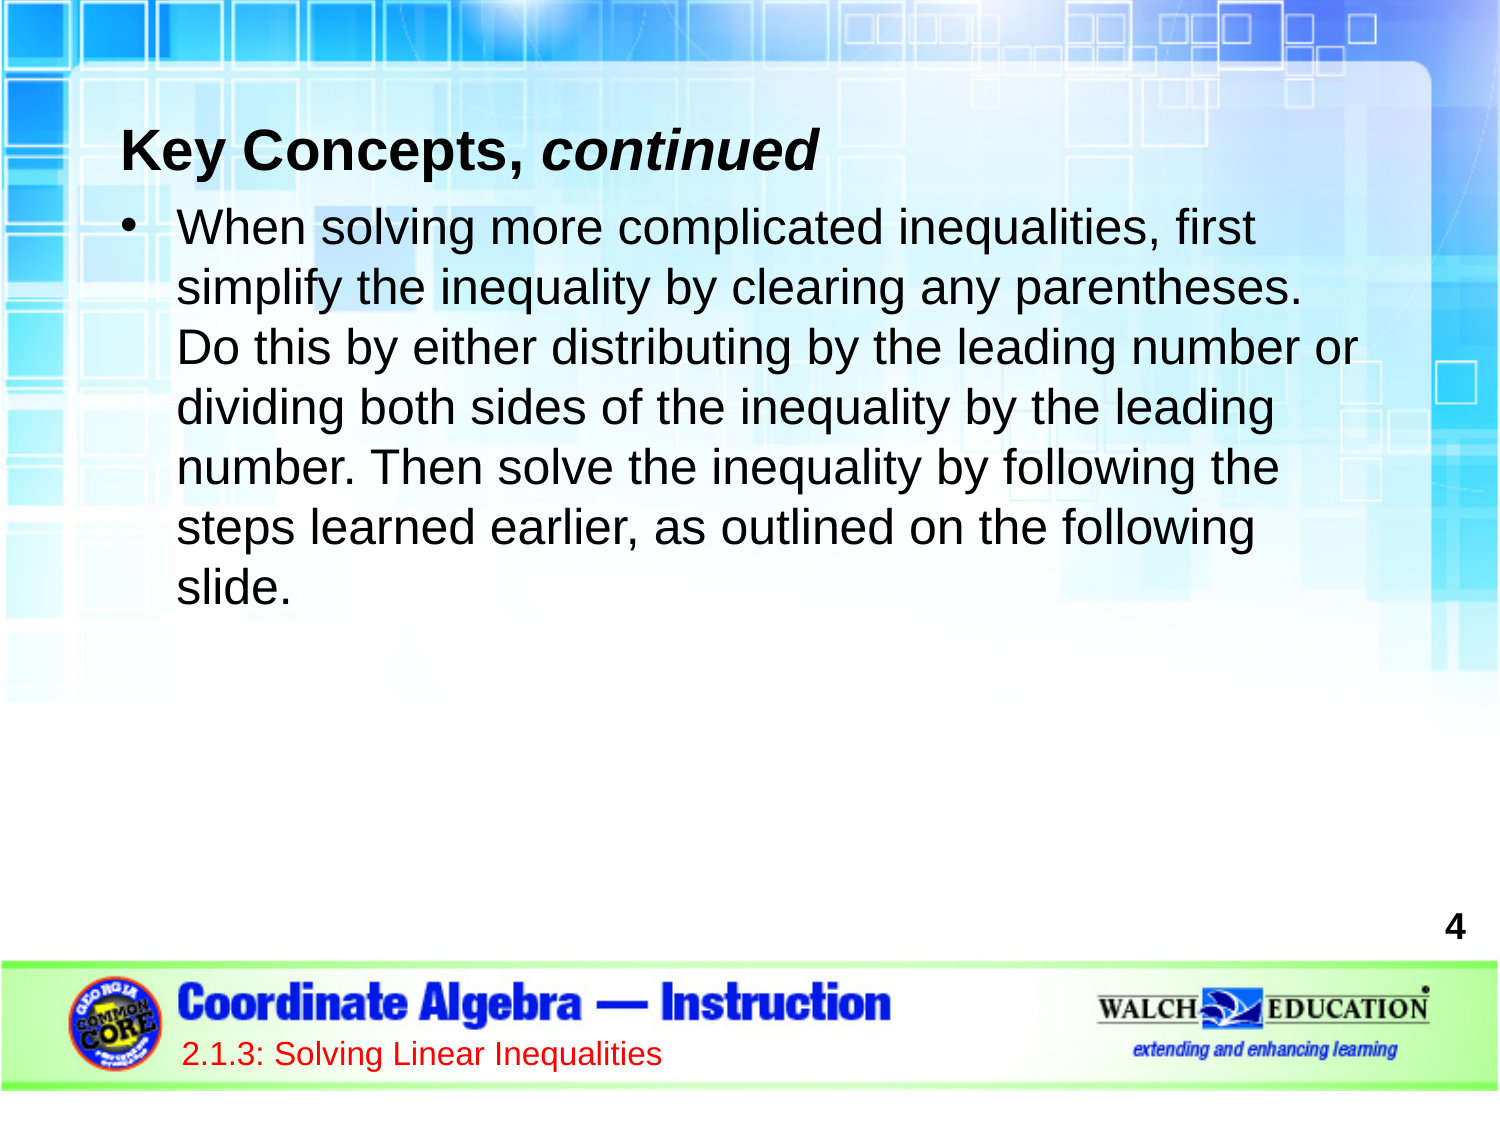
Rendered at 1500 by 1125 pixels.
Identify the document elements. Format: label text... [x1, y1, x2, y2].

list 2.1.3: Solving Linear Inequalities [166, 1024, 1074, 1068]
text_box Key Concepts, continued When solving more complicated inequalities, first simplify the inequality by clearing any parentheses. Do this by either distributing by the leading number or dividing both sides of the inequality by the leading number. Then solve the inequality by following the steps learned earlier, as outlined on the following slide. [105, 105, 1394, 925]
slide_number 4 [1361, 901, 1481, 949]
picture [1, 0, 1500, 1091]
